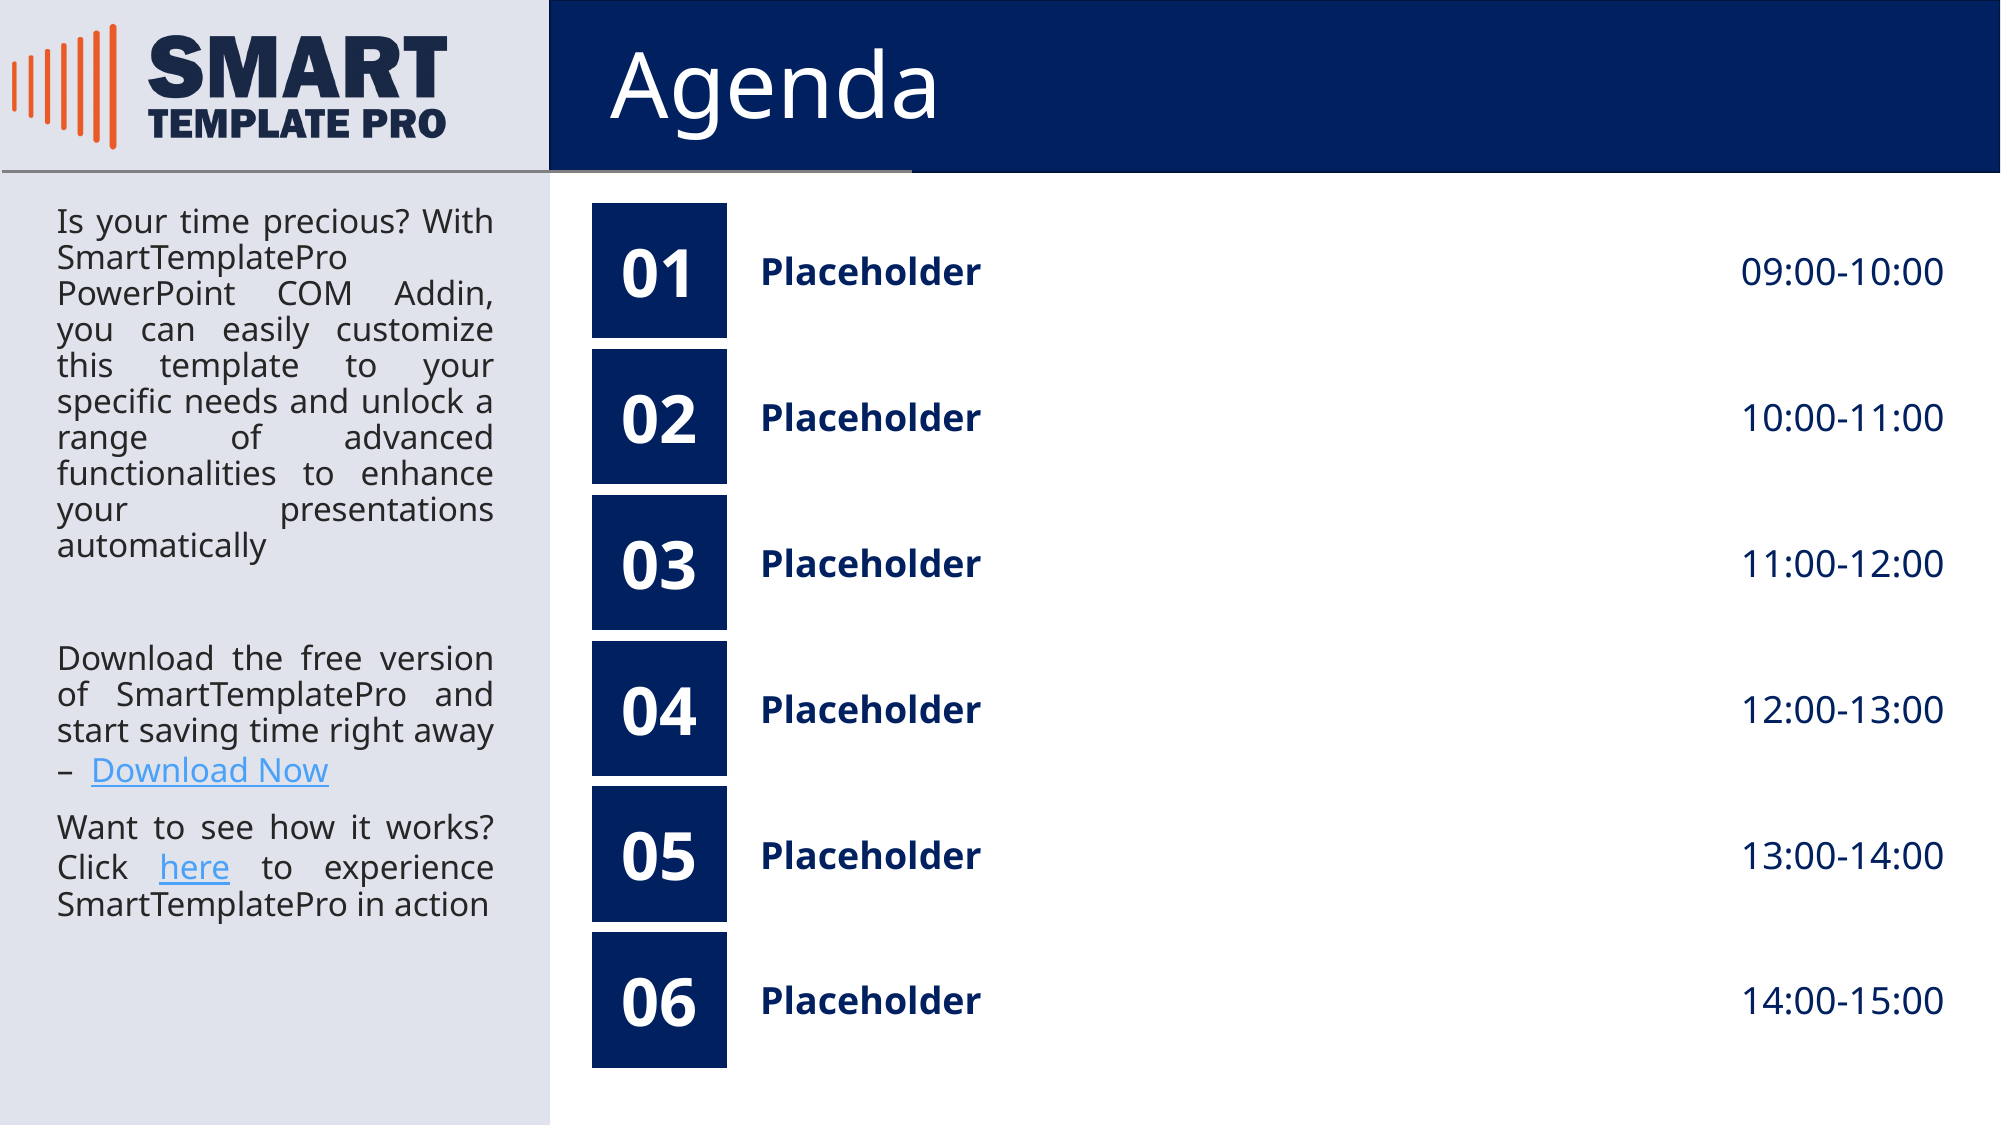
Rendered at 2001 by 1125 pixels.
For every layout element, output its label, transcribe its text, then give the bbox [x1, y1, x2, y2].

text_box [574, 187, 1971, 1084]
text_box Agenda [595, 4, 1999, 165]
picture [0, 13, 459, 158]
text_box Is your time precious? With SmartTemplatePro PowerPoint COM Addin, you can easily customize this template to your specific needs and unlock a range of advanced functionalities to enhance your presentations automatically Download the free version of SmartTemplatePro and start saving time right away – Download Now Want to see how it works? Click here to experience SmartTemplatePro in action [41, 197, 510, 1065]
